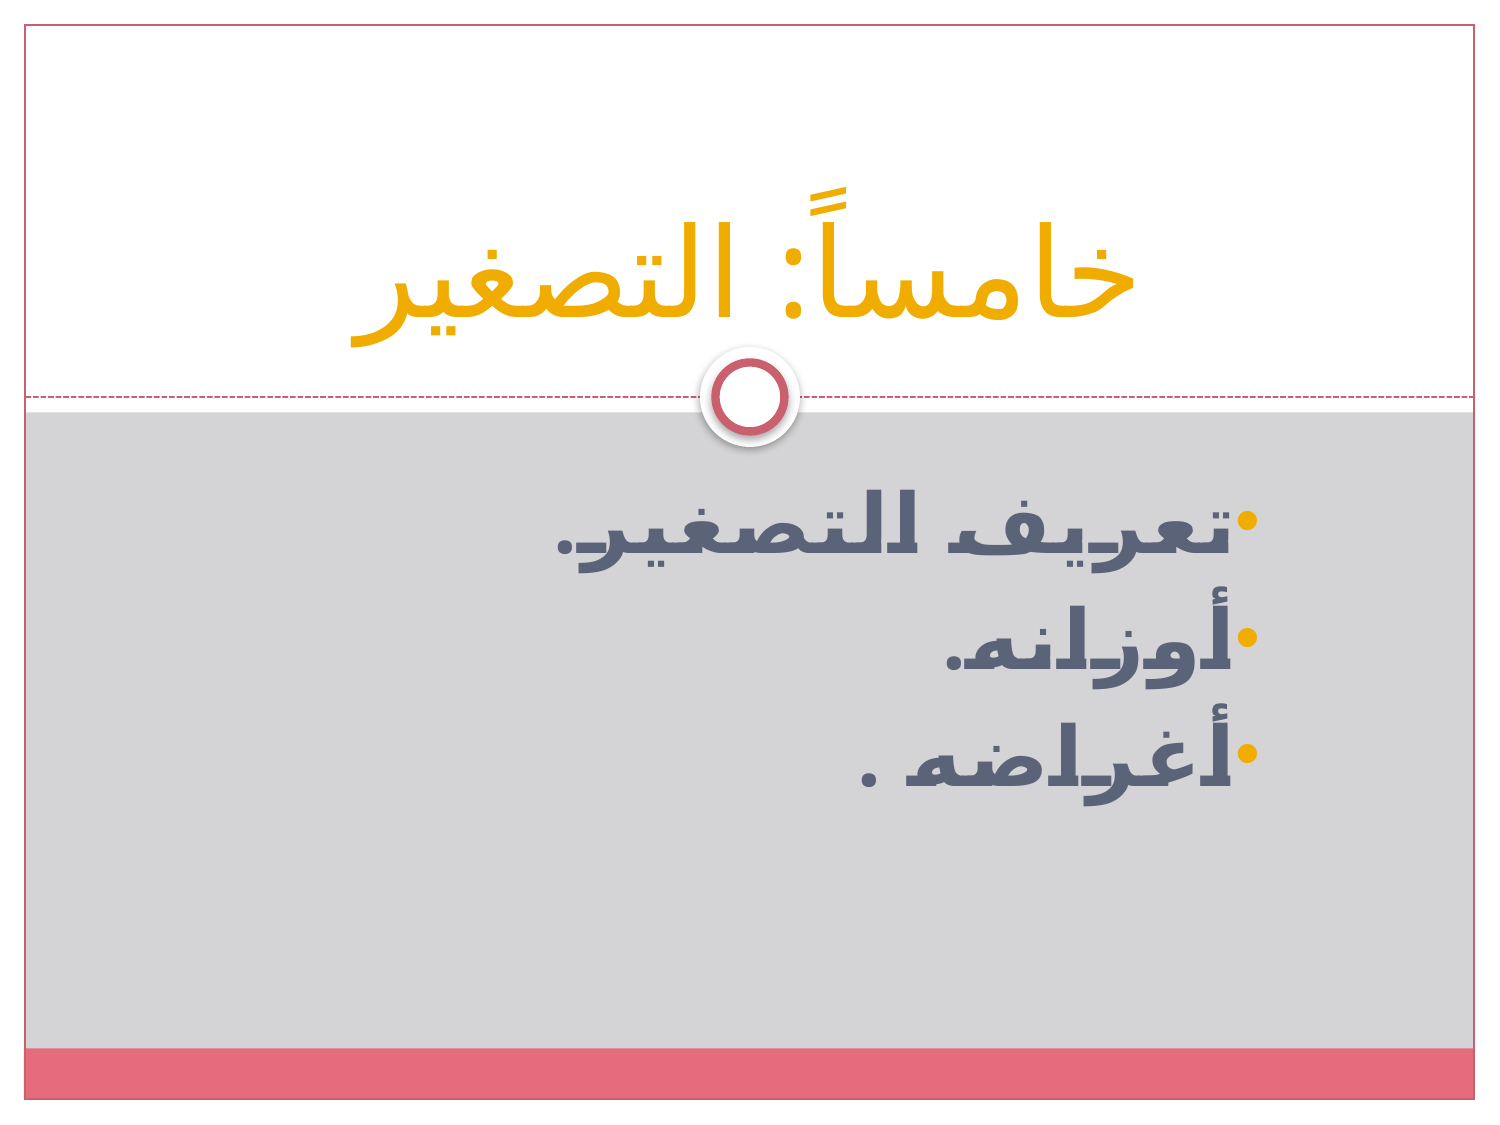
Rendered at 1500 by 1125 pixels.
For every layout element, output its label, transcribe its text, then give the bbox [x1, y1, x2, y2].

subtitle تعريف التصغير. أوزانه. أغراضه . [225, 462, 1275, 1000]
title خامساً: التصغير [112, 62, 1388, 350]
